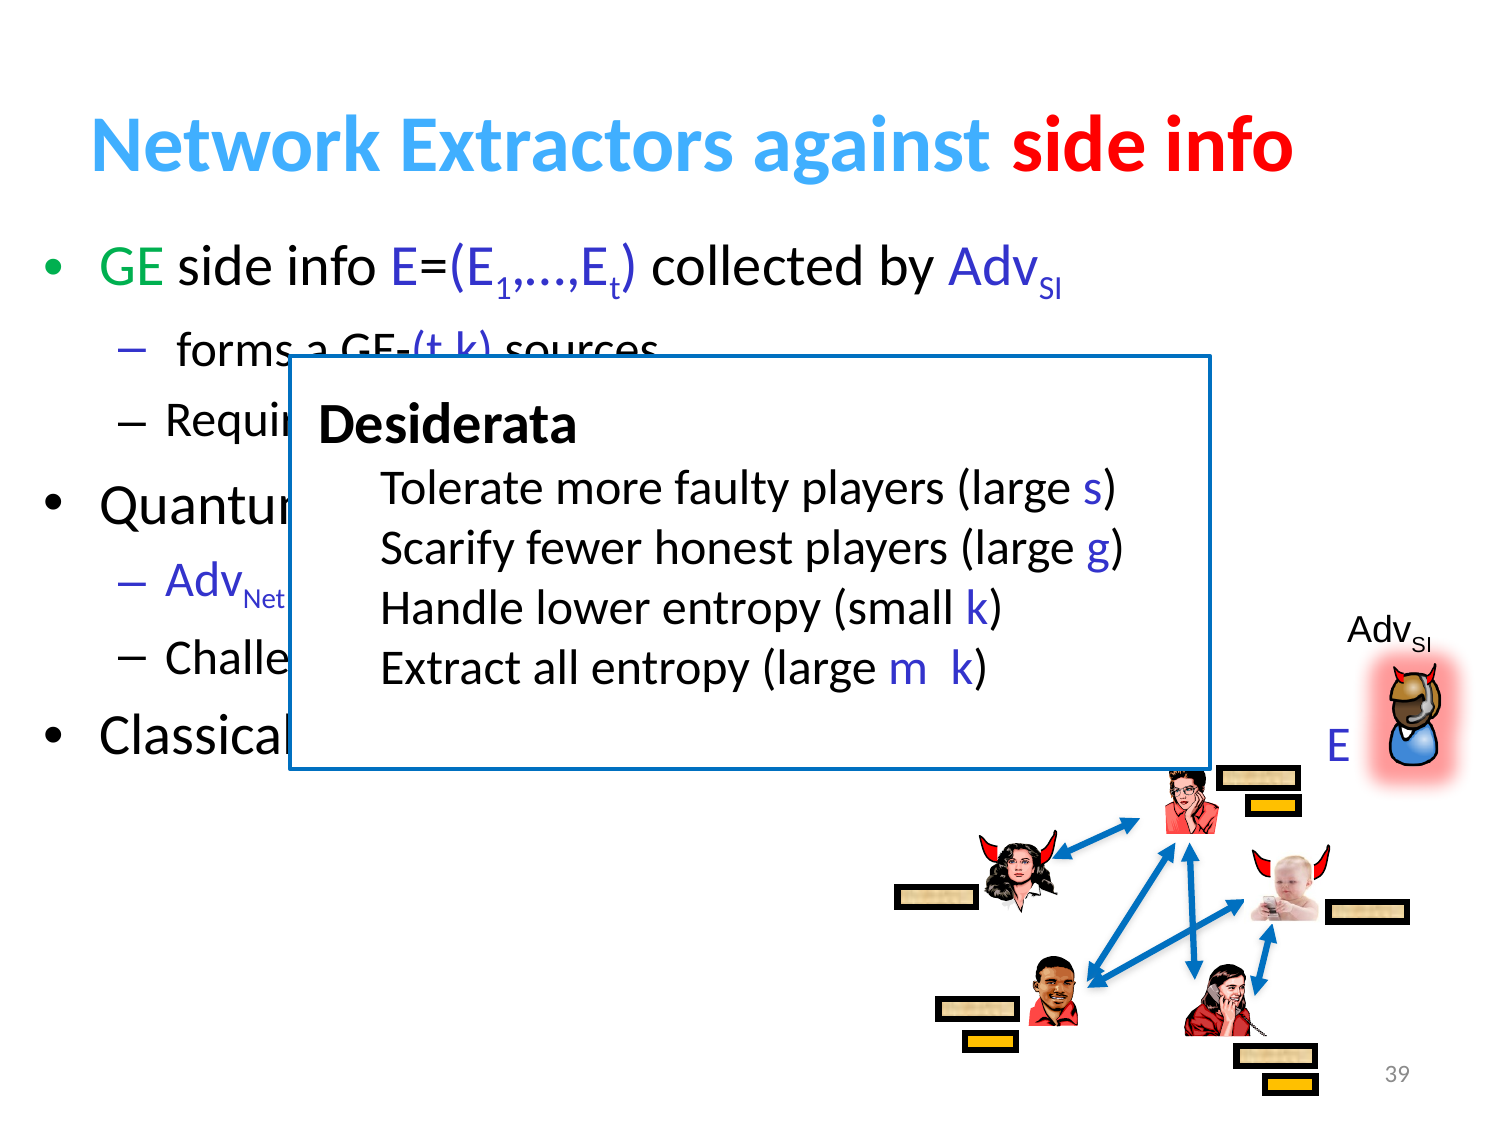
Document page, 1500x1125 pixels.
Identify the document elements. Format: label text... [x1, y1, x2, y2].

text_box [897, 761, 1407, 1094]
title Network Extractors against side info [75, 45, 1425, 233]
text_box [1310, 597, 1460, 781]
slide_number 39 [1074, 1042, 1425, 1103]
